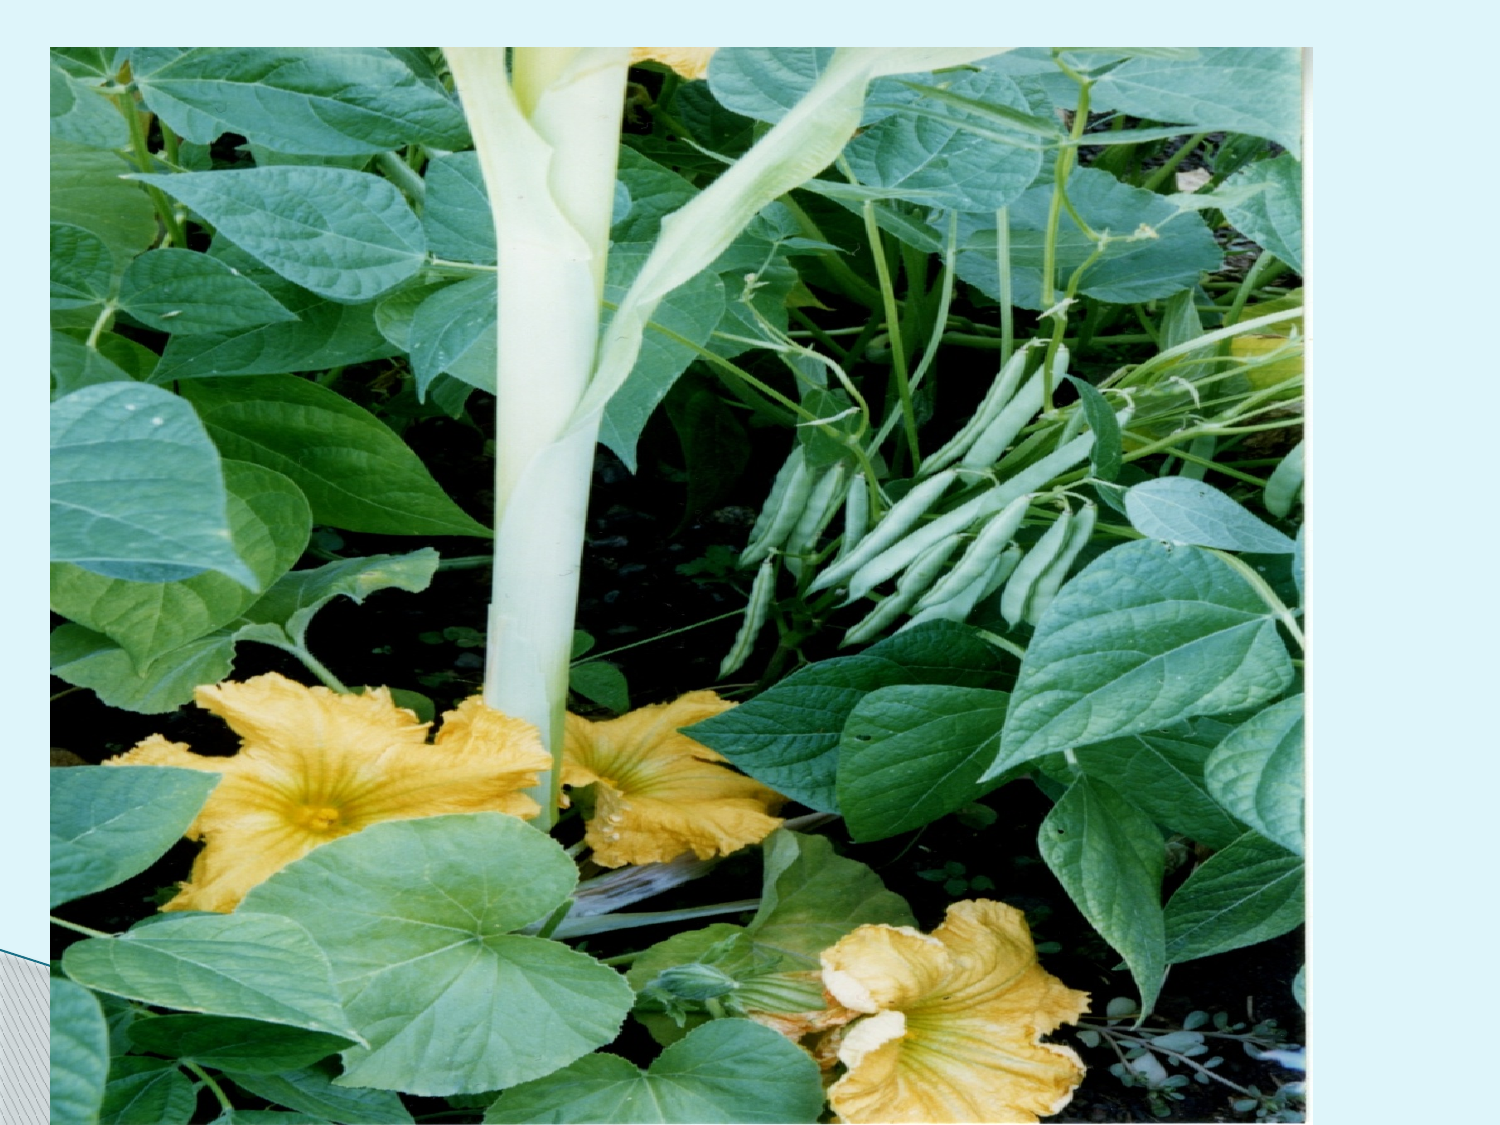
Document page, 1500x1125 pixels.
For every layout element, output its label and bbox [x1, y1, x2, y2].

list [49, 47, 1313, 1125]
